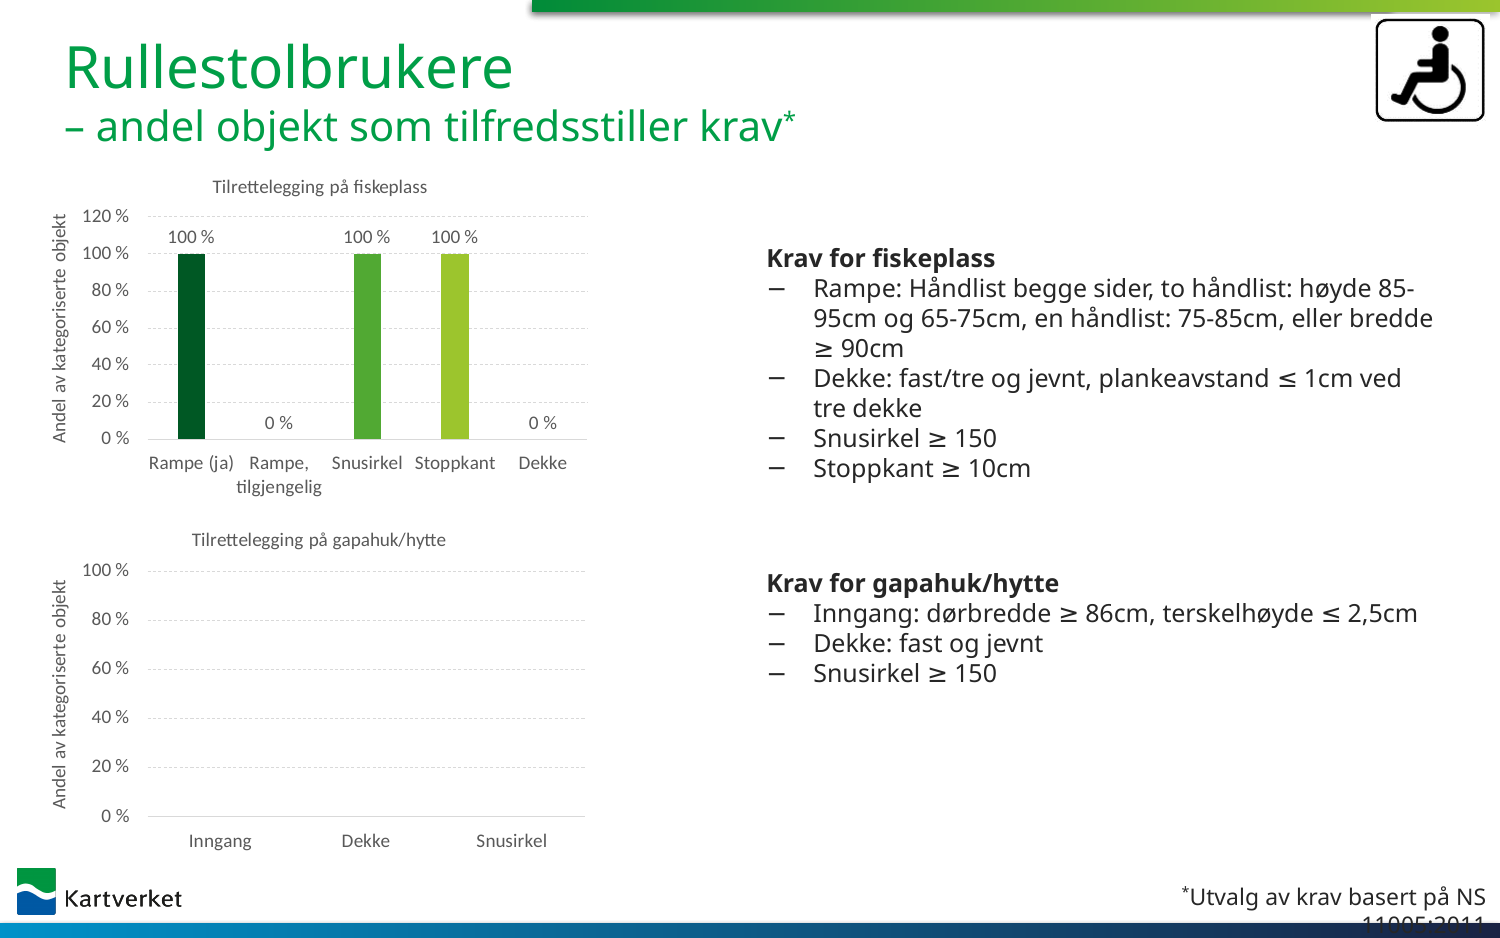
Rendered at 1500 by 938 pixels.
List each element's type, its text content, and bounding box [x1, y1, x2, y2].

picture [41, 166, 598, 505]
text_box *Utvalg av krav basert på NS 11005:2011 [1068, 873, 1500, 938]
picture [1371, 13, 1491, 127]
picture [41, 520, 596, 859]
text_box Rullestolbrukere – andel objekt som tilfredsstiller krav* [49, 29, 1431, 158]
text_box Krav for fiskeplass Rampe: Håndlist begge sider, to håndlist: høyde 85-95cm og 65-75cm, en håndlist: 75-85cm, eller bredde ≥ 90cm Dekke: fast/tre og jevnt, plankeavstand ≤ 1cm ved tre dekke Snusirkel ≥ 150 Stoppkant ≥ 10cm [751, 235, 1452, 490]
text_box Krav for gapahuk/hytte Inngang: dørbredde ≥ 86cm, terskelhøyde ≤ 2,5cm Dekke: fast og jevnt Snusirkel ≥ 150 [751, 560, 1452, 695]
